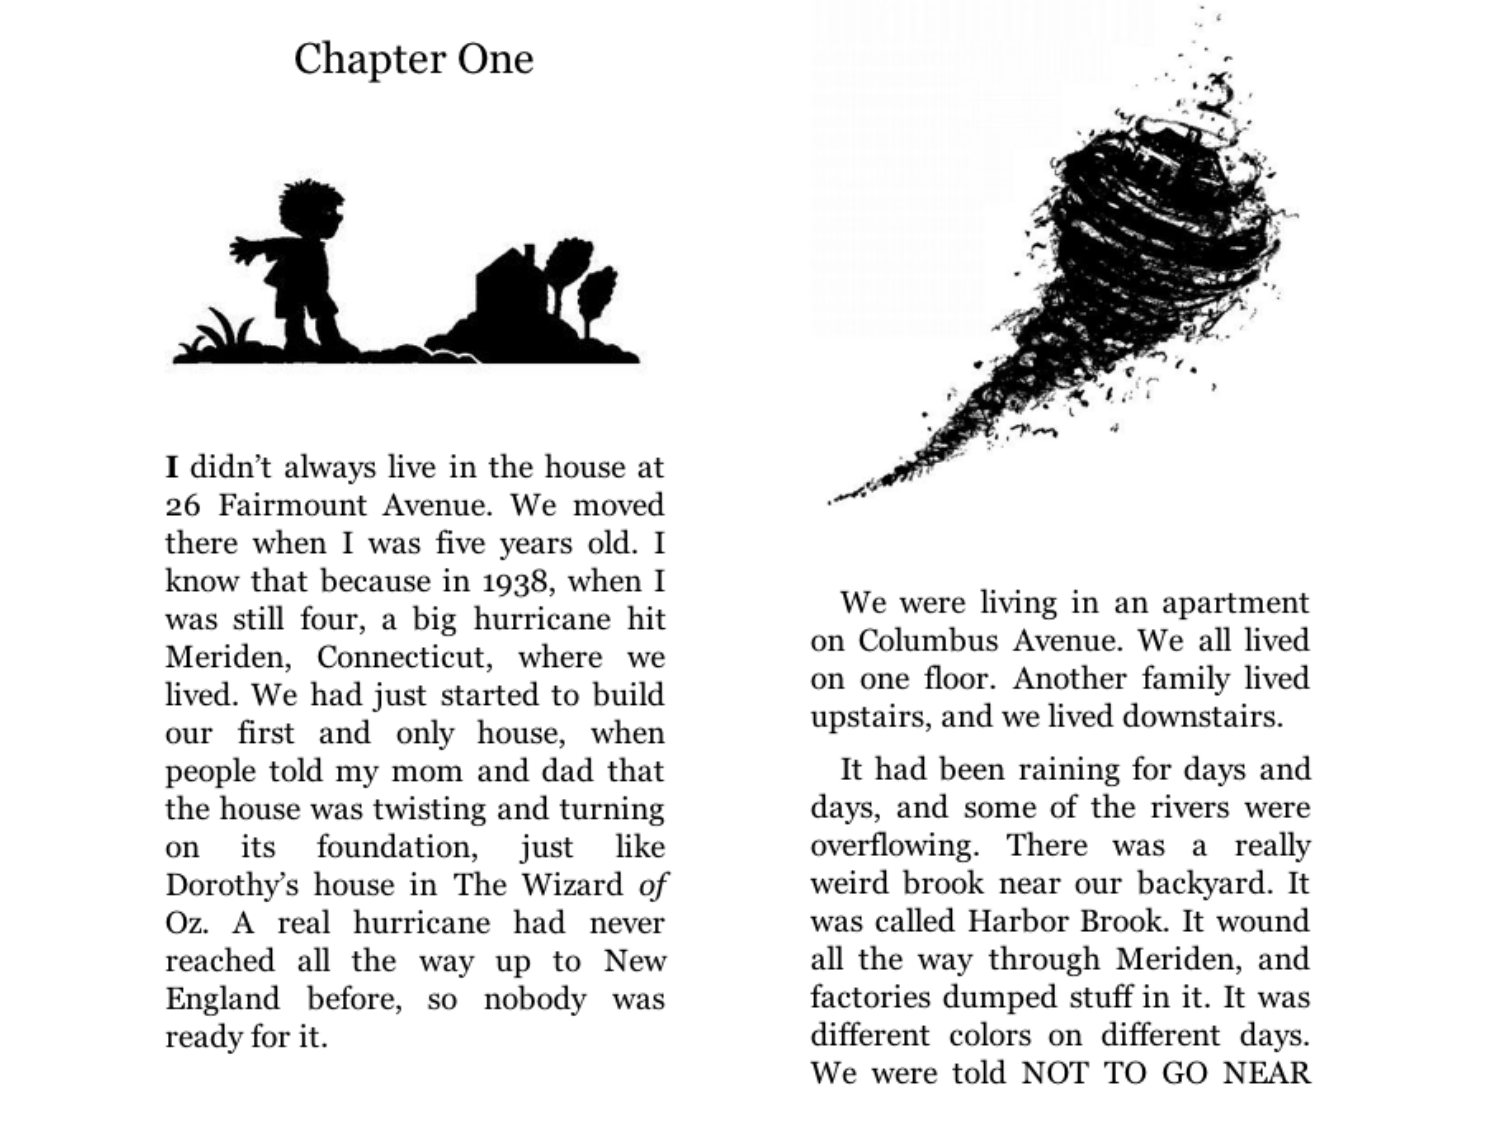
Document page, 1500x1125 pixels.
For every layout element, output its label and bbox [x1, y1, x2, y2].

picture [105, 0, 1390, 1125]
